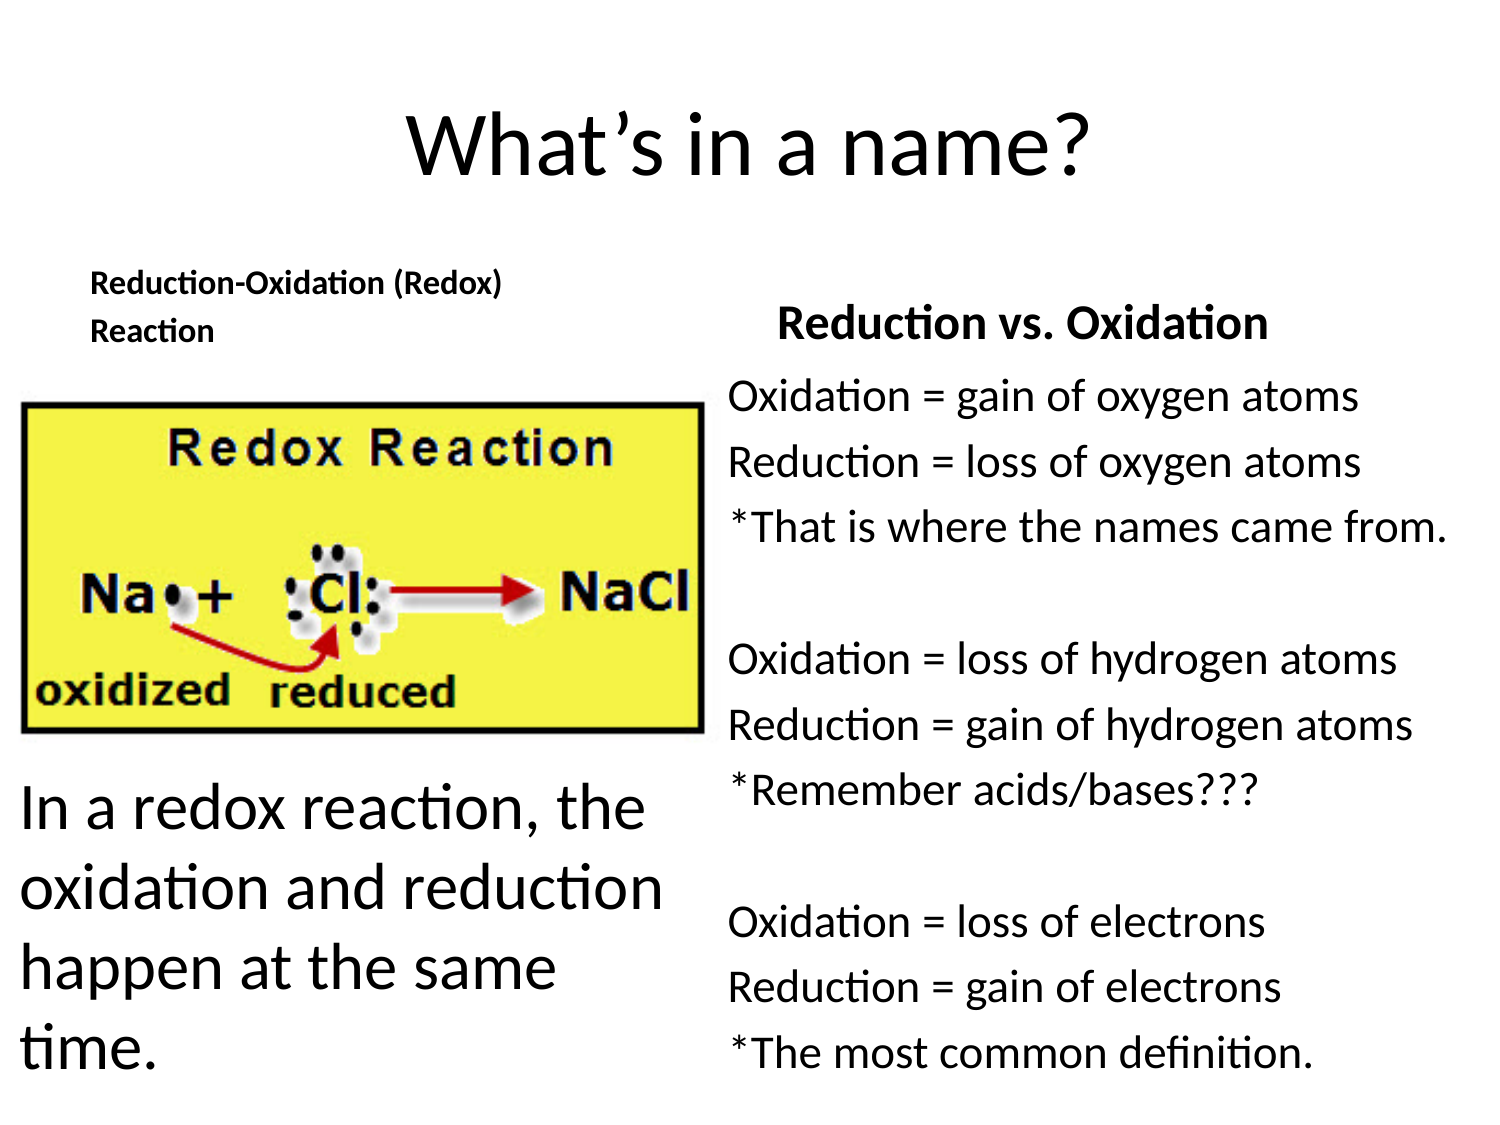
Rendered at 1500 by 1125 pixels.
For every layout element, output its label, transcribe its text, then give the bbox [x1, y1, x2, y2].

text_box In a redox reaction, the oxidation and reduction happen at the same time. [4, 771, 680, 1090]
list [1, 374, 728, 763]
list Oxidation = gain of oxygen atoms Reduction = loss of oxygen atoms *That is where the names came from. Oxidation = loss of hydrogen atoms Reduction = gain of hydrogen atoms *Remember acids/bases??? Oxidation = loss of electrons Reduction = gain of electrons *The most common definition. [712, 356, 1475, 1094]
title What’s in a name? [75, 45, 1425, 233]
list Reduction vs. Oxidation [761, 251, 1425, 356]
list Reduction-Oxidation (Redox) Reaction [75, 251, 738, 357]
